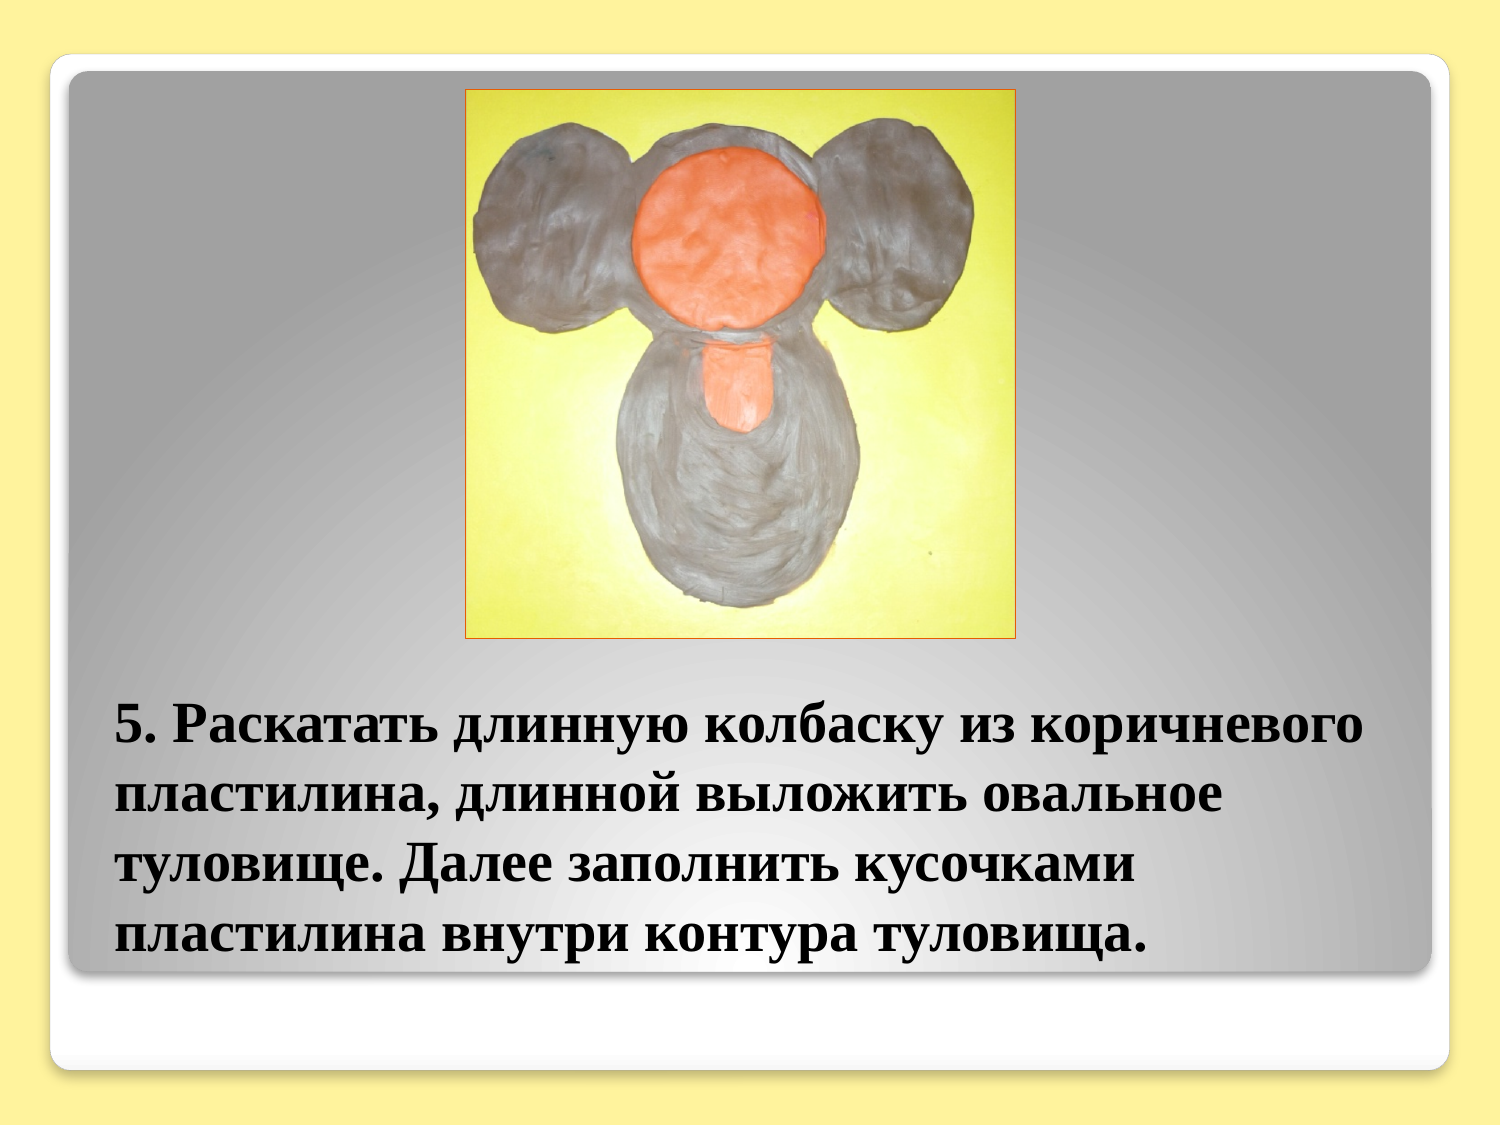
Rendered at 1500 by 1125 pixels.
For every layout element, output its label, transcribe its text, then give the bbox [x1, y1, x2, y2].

list 5. Раскатать длинную колбаску из коричневого пластилина, длинной выложить овальное туловище. Далее заполнить кусочками пластилина внутри контура туловища. [84, 668, 1424, 1047]
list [466, 89, 1015, 639]
